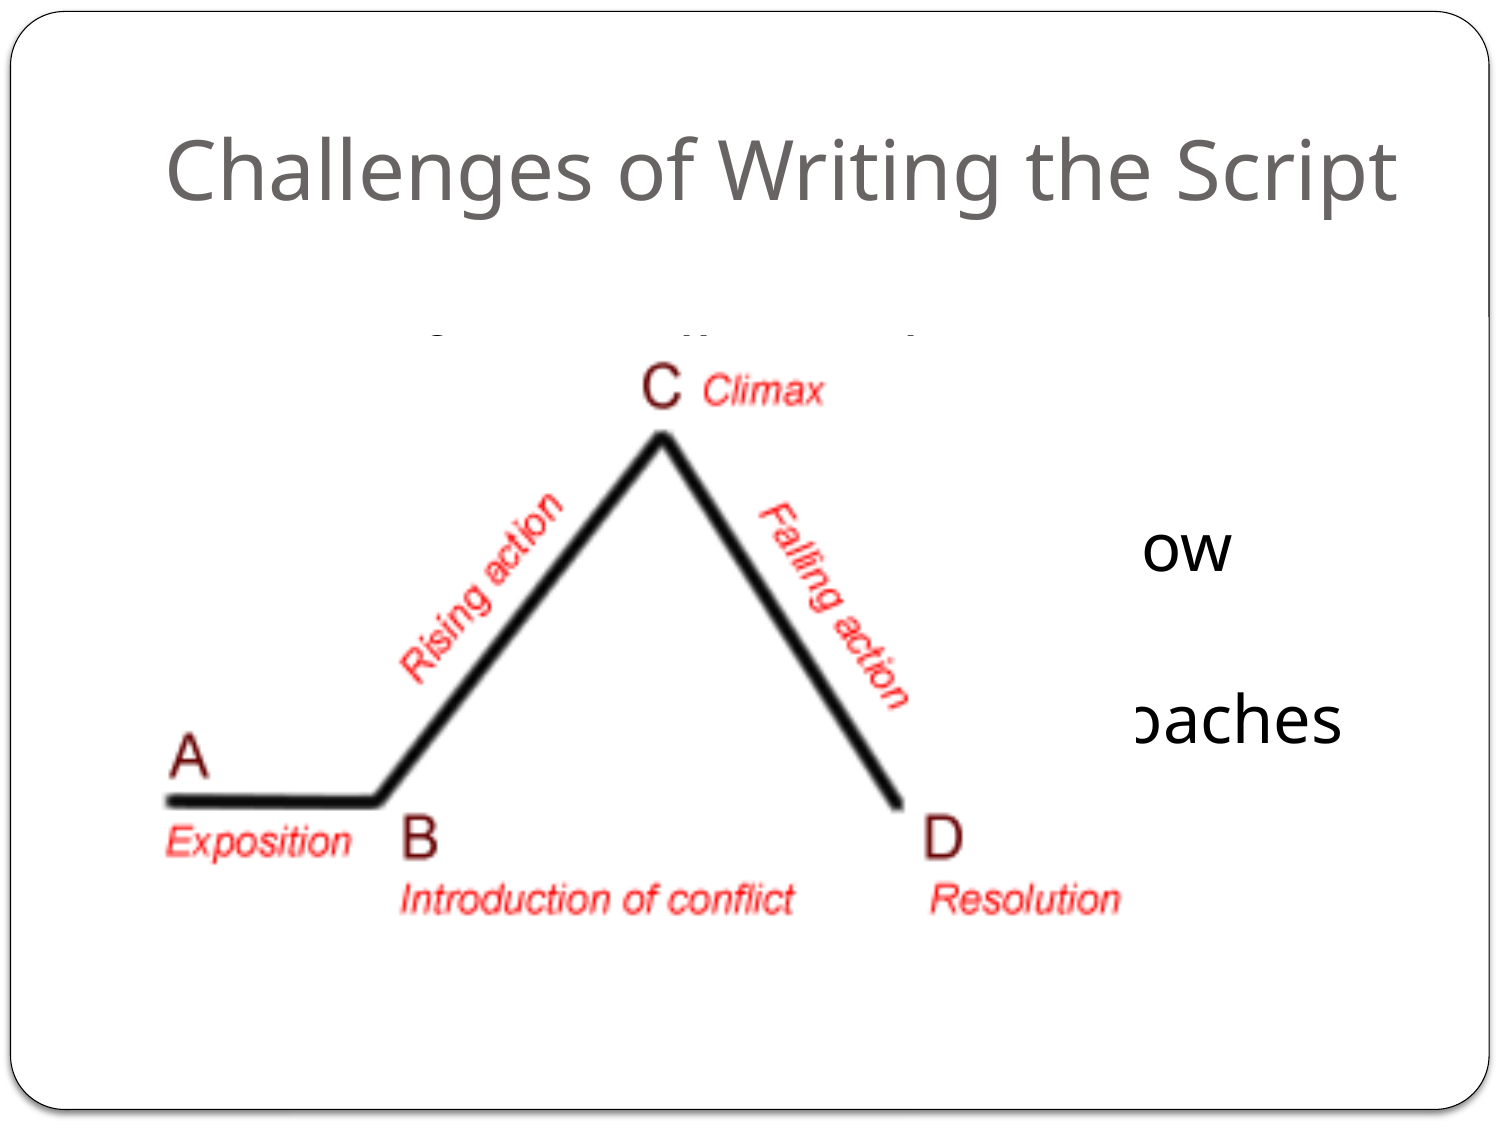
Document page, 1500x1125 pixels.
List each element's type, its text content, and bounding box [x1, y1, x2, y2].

title Challenges of Writing the Script [150, 45, 1425, 233]
list Loss of storytelling culture Weak story literacy skills Avoiding the narrated slideshow pitfall Traditional composition approaches Balancing telling vs. showing [150, 312, 1425, 950]
picture [149, 336, 1136, 951]
